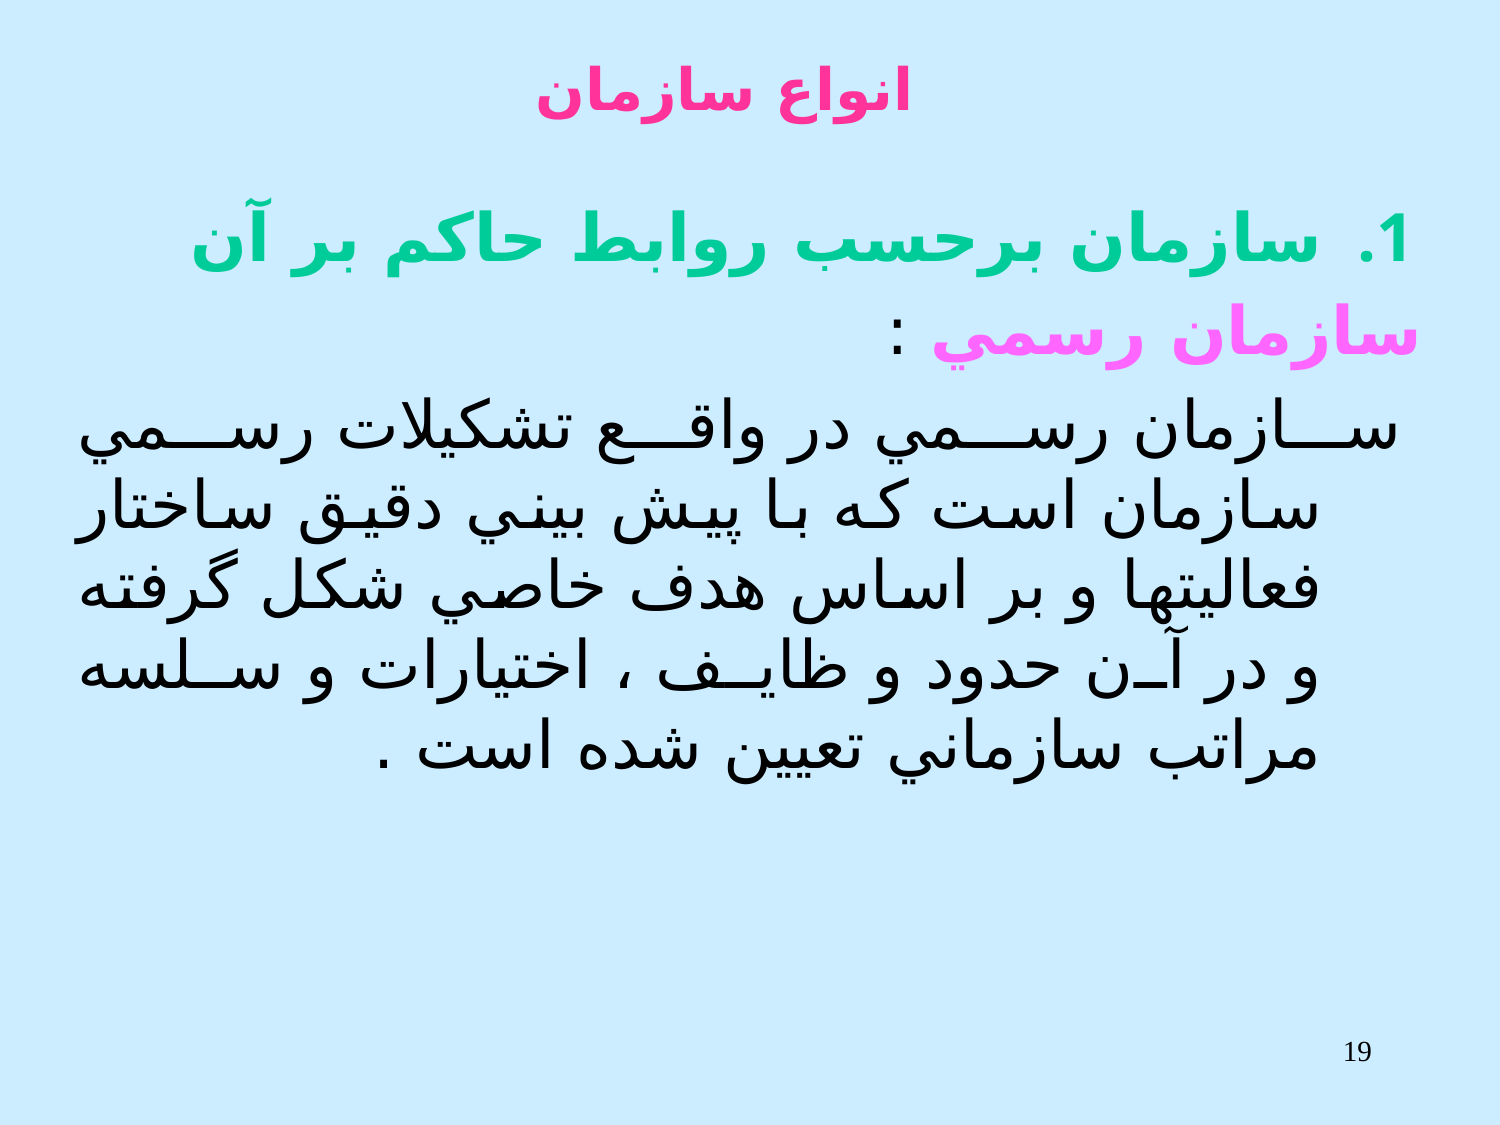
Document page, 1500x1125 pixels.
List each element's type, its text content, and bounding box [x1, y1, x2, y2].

list سازمان برحسب روابط حاكم بر آن سازمان رسمي : سازمان رسمي در واقع تشكيلات رسمي سازمان است كه با پيش بيني دقيق ساختار فعاليتها و بر اساس هدف خاصي شكل گرفته و در آن حدود و ظايف ، اختيارات و سلسه مراتب سازماني تعيين شده است . [62, 187, 1438, 1001]
title انواع سازمان [87, 37, 1363, 138]
slide_number 19 [1074, 1024, 1388, 1101]
